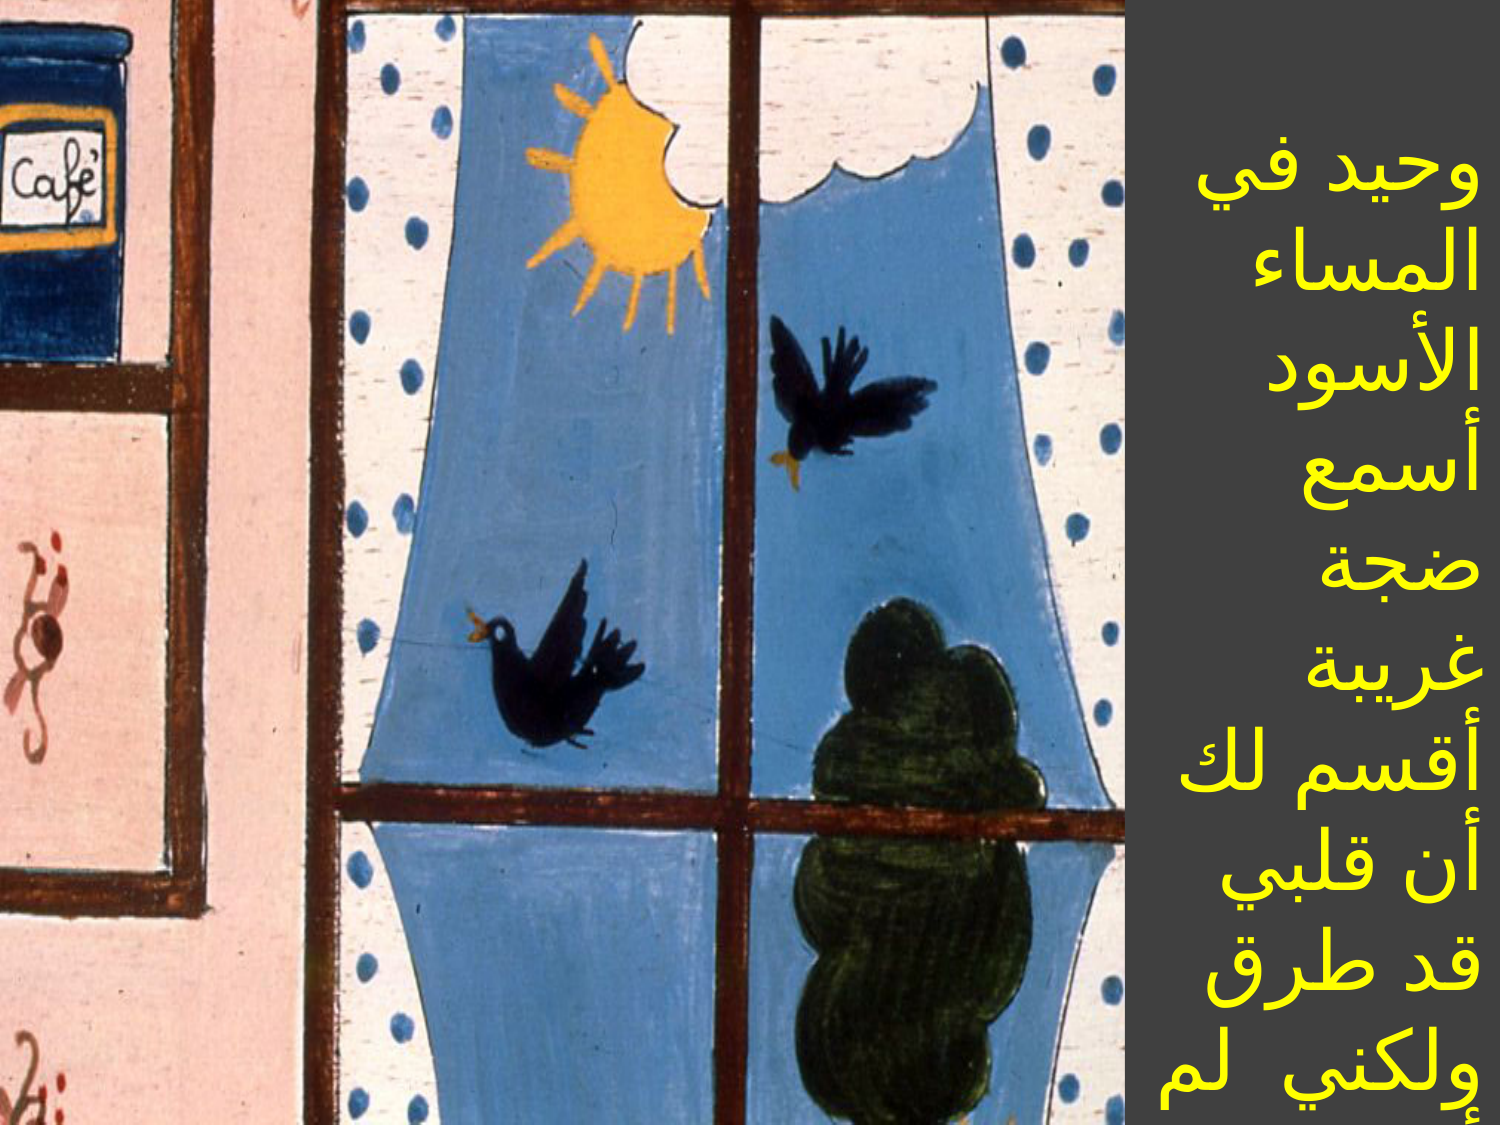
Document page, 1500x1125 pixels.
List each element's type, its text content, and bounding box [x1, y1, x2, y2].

picture [0, 0, 1126, 1125]
text_box وحيد في المساء الأسود أسمع ضجة غريبة أقسم لك أن قلبي قد طرق ولكني لم أحس الخوف [1126, 0, 1500, 1125]
